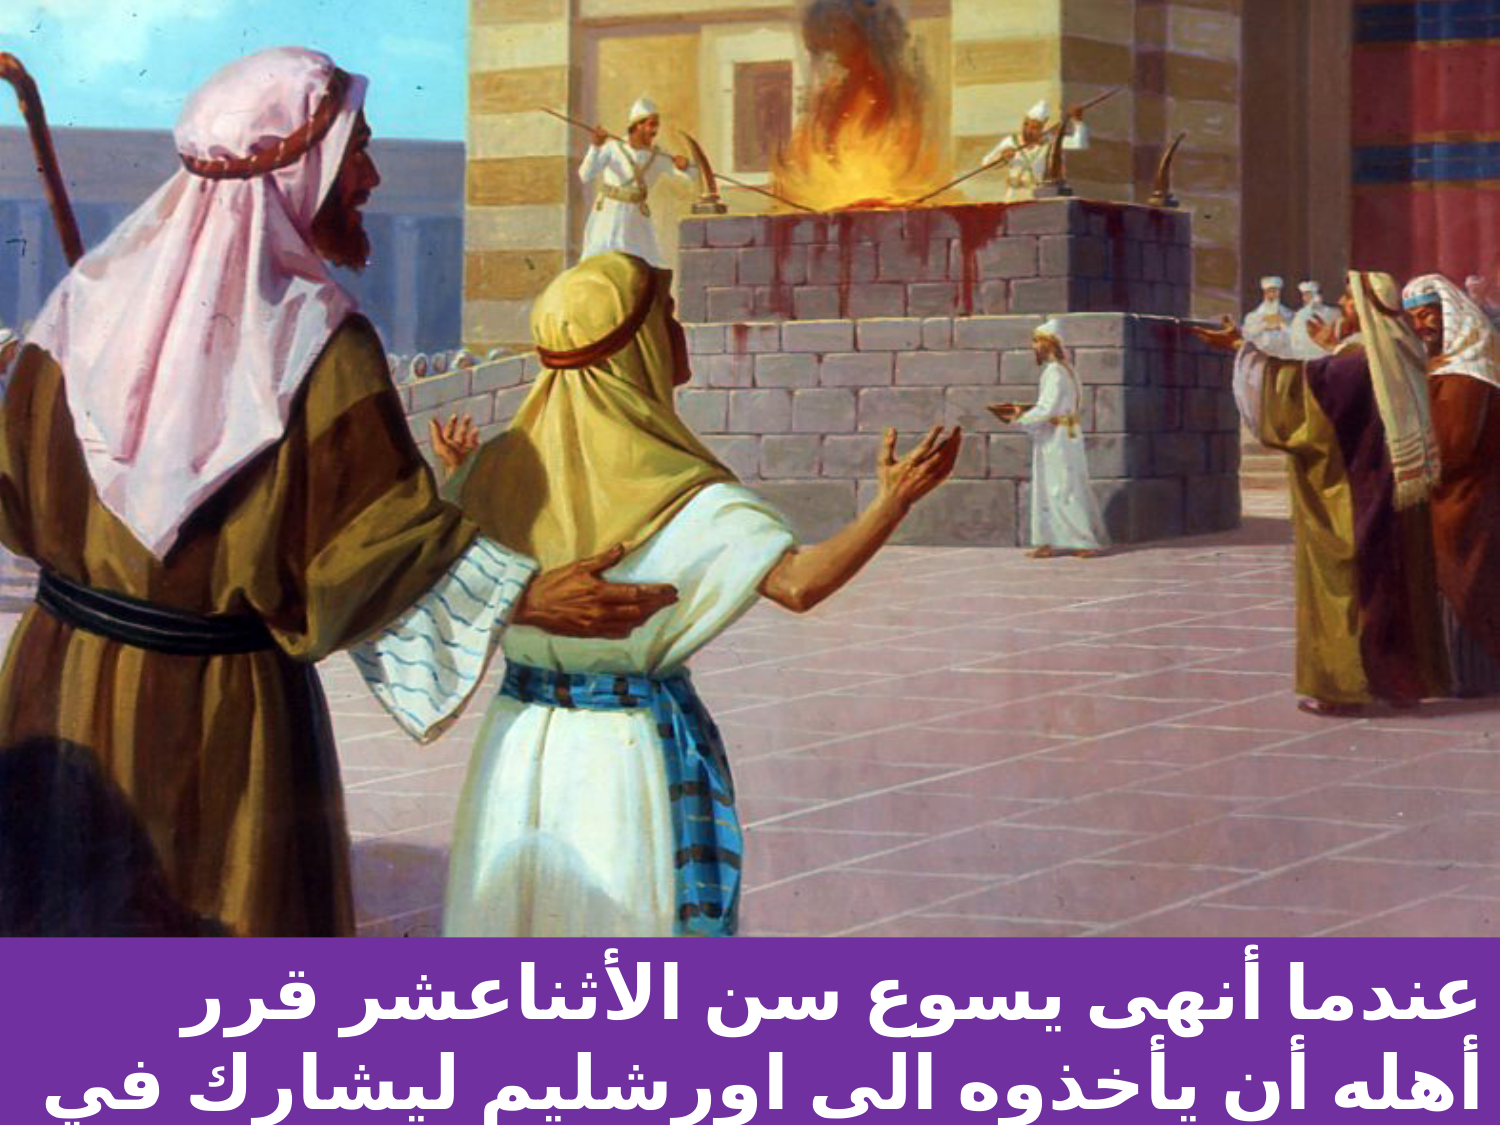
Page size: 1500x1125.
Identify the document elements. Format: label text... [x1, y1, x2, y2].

picture [0, 0, 1500, 938]
text_box عندما أنهى يسوع سن الأثناعشر قرر أهله أن يأخذوه الى اورشليم ليشارك في الهيكل بعيد الفصح وها هم يسافرون [0, 946, 1500, 1125]
